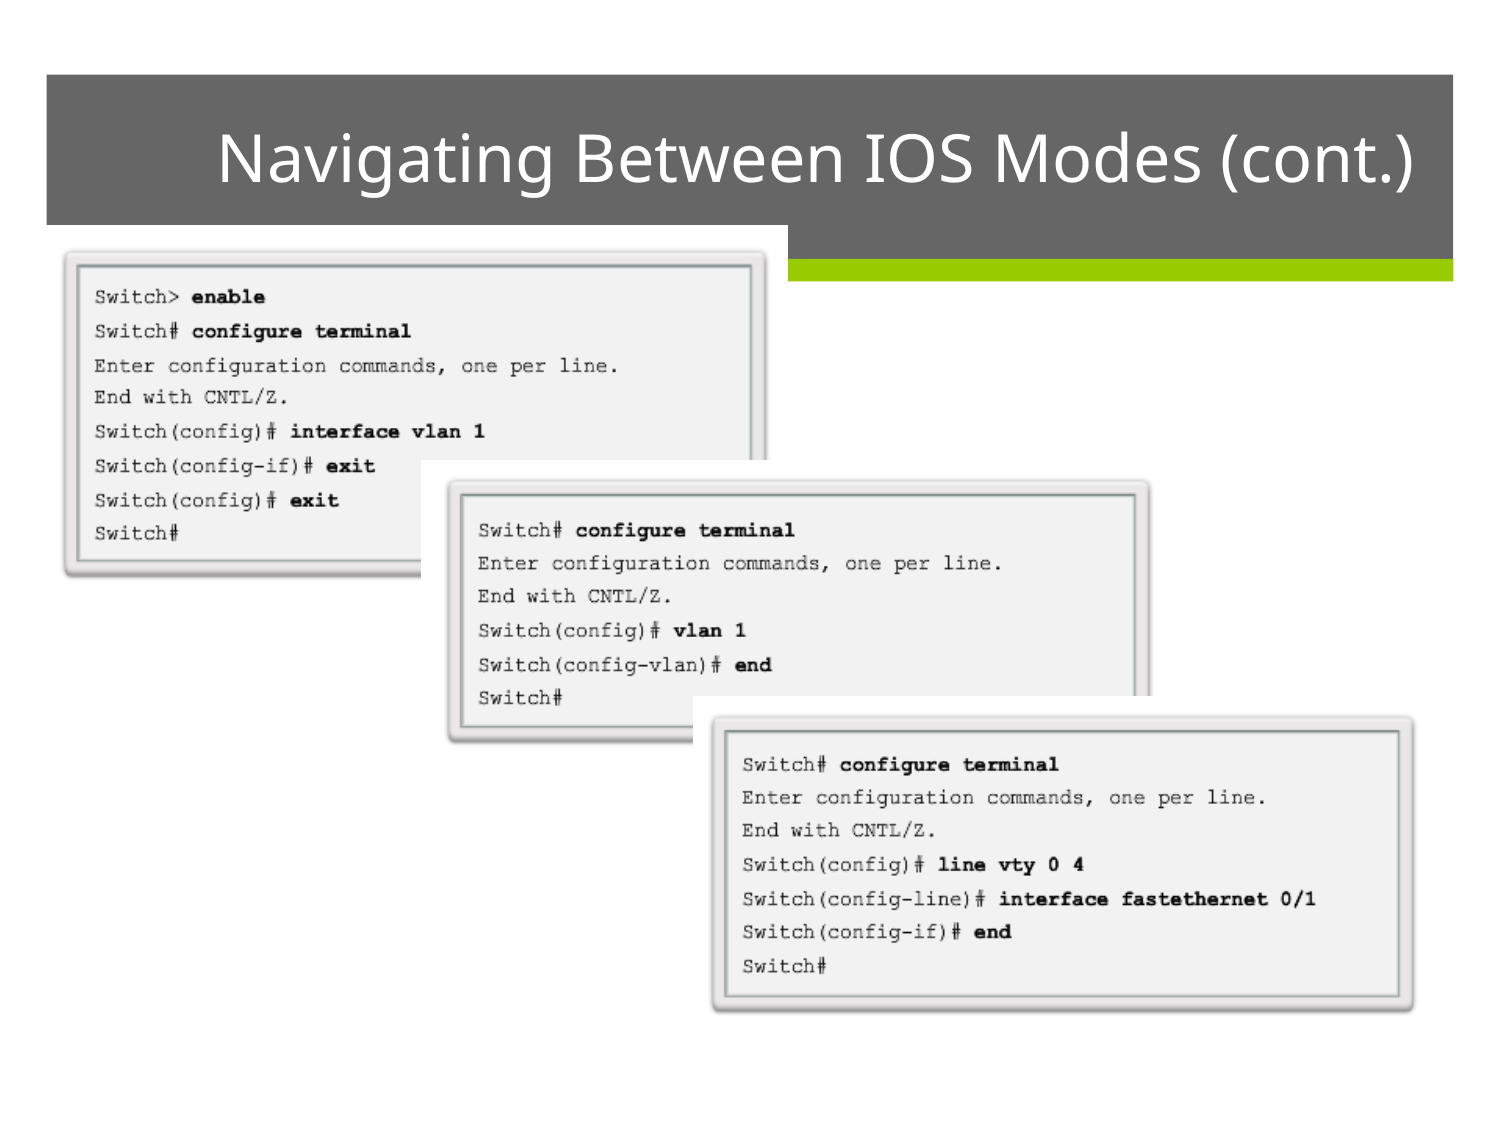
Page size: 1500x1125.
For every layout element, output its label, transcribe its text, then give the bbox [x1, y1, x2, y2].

picture [28, 224, 1432, 1030]
title Navigating Between IOS Modes (cont.) [69, 87, 1431, 226]
